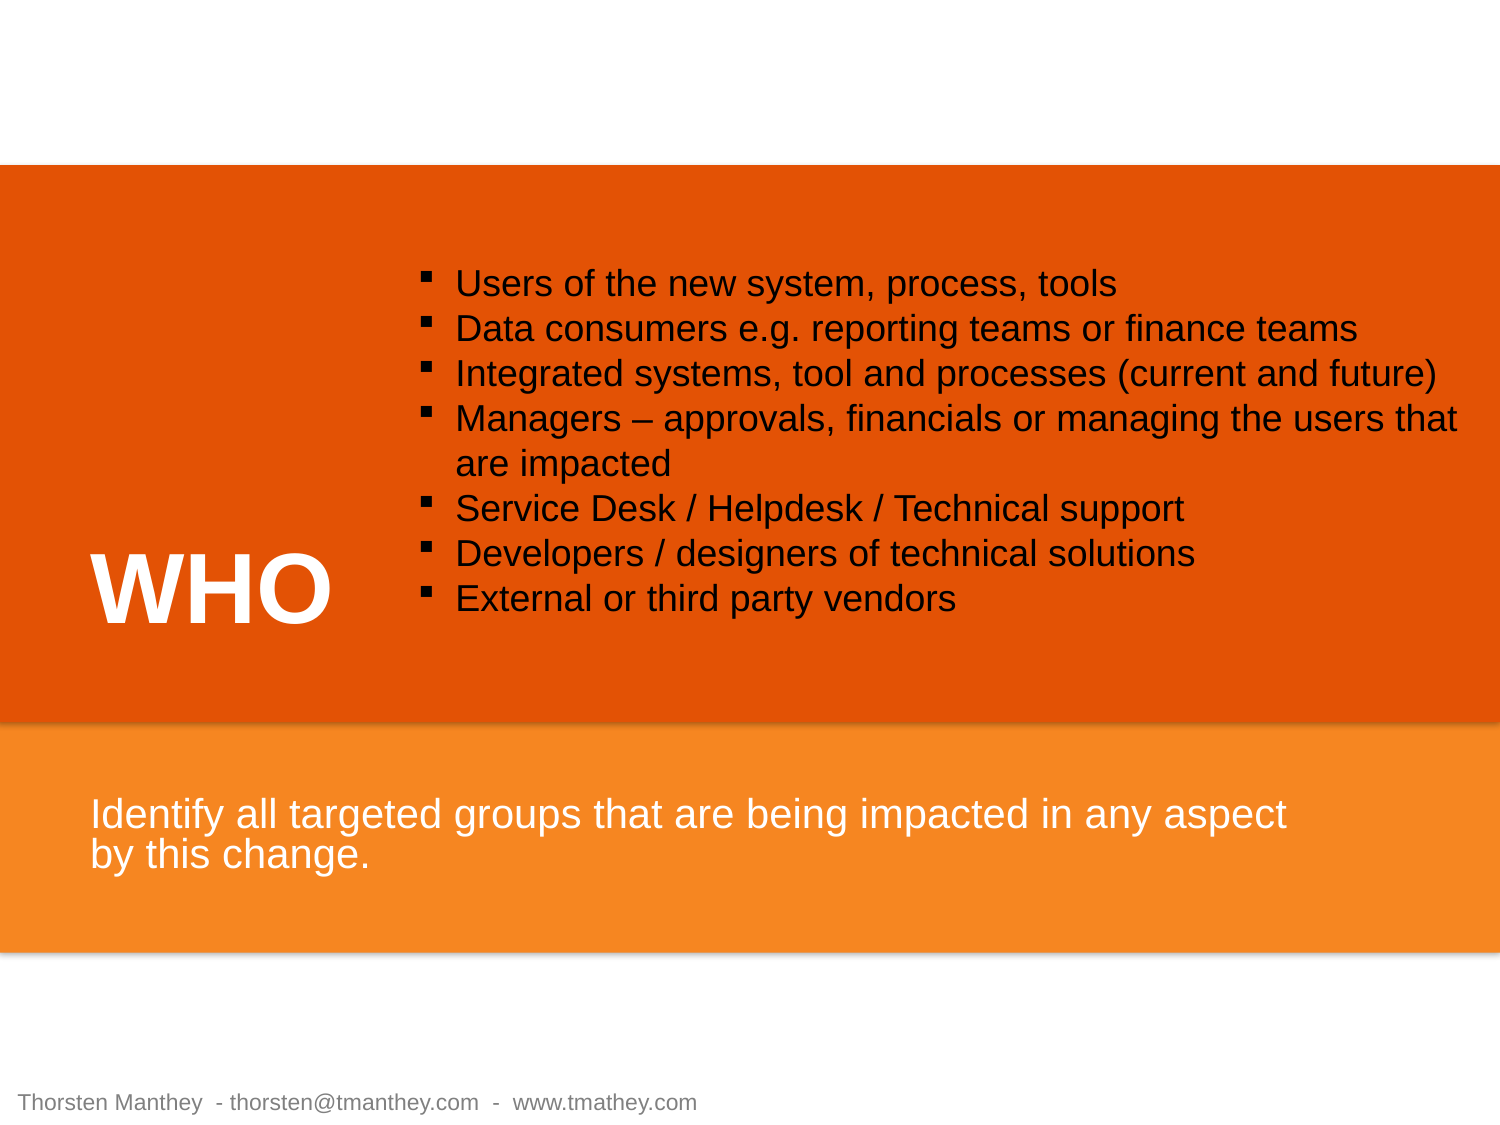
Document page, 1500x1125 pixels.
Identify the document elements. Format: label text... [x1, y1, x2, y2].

title WHO [75, 359, 1338, 651]
text_box Users of the new system, process, tools Data consumers e.g. reporting teams or finance teams Integrated systems, tool and processes (current and future) Managers – approvals, financials or managing the users that are impacted Service Desk / Helpdesk / Technical support Developers / designers of technical solutions External or third party vendors [403, 251, 1500, 626]
text_box Thorsten Manthey - thorsten@tmanthey.com - www.tmathey.com [2, 1080, 714, 1123]
subtitle Identify all targeted groups that are being impacted in any aspect by this change. [74, 721, 1338, 953]
